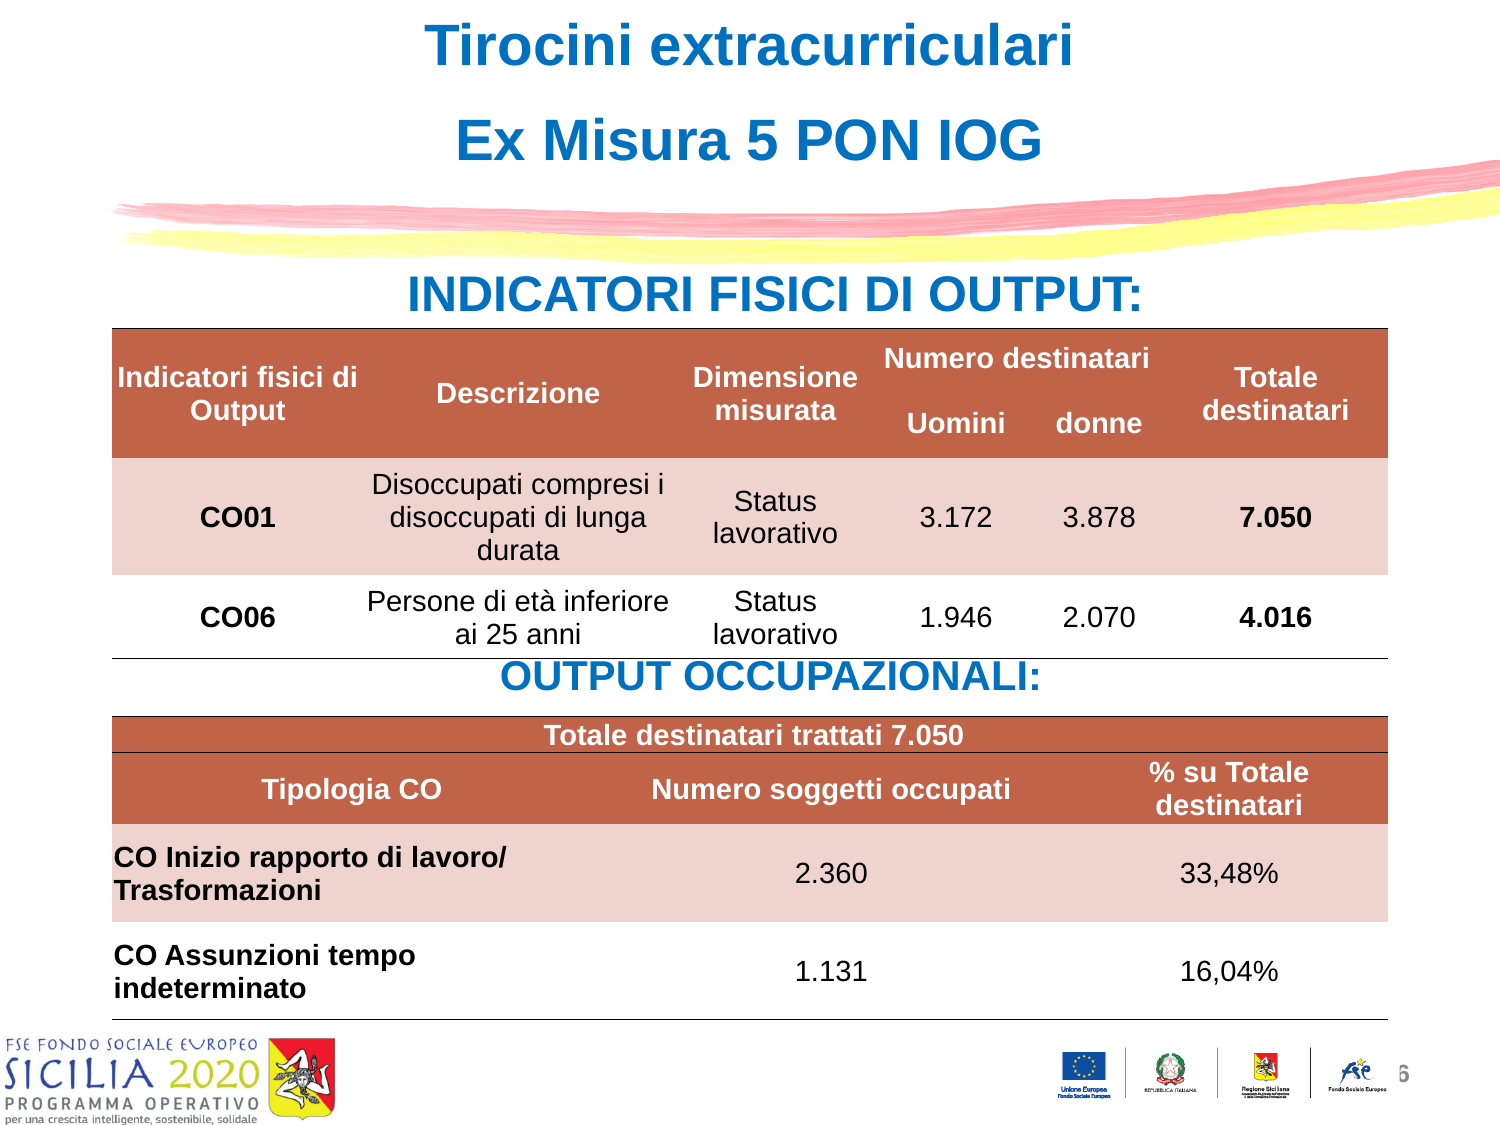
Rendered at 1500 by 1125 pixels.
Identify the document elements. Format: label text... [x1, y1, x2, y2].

table_header Totale destinatari [1164, 329, 1388, 458]
table_cell 7.050 [1164, 458, 1388, 575]
table_header Totale destinatari trattati 7.050 [112, 717, 1388, 752]
table_cell % su Totale destinatari [1071, 753, 1388, 824]
table_cell Uomini [878, 388, 1034, 458]
table_header Dimensione misurata [673, 329, 878, 458]
table_cell 2.360 [592, 824, 1071, 922]
table_cell 3.172 [878, 458, 1034, 575]
table_cell donne [1034, 388, 1164, 458]
table_cell 1.131 [592, 922, 1071, 1019]
table_cell Status lavorativo [673, 575, 878, 658]
table_cell 33,48% [1071, 824, 1388, 922]
table_cell Tipologia CO [112, 753, 592, 824]
table_cell 4.016 [1164, 575, 1388, 658]
table_cell Numero soggetti occupati [592, 753, 1071, 824]
slide_number 6 [1399, 1042, 1425, 1103]
text_box Tirocini extracurriculari Ex Misura 5 PON IOG [0, 0, 1500, 180]
picture [0, 1031, 348, 1125]
text_box OUTPUT OCCUPAZIONALI: [277, 659, 1223, 708]
picture [1033, 1043, 1400, 1116]
table_cell 2.070 [1034, 575, 1164, 658]
table_cell 3.878 [1034, 458, 1164, 575]
text_box [76, 277, 138, 389]
table_cell CO Assunzioni tempo indeterminato [112, 922, 592, 1019]
table_cell CO06 [112, 575, 364, 658]
table_cell 16,04% [1071, 922, 1388, 1019]
picture [52, 160, 1500, 268]
table_header Numero destinatari [878, 329, 1164, 388]
table_cell CO01 [112, 458, 364, 575]
table_cell Status lavorativo [673, 458, 878, 575]
text_box INDICATORI FISICI DI OUTPUT: [138, 277, 1415, 329]
table_cell CO Inizio rapporto di lavoro/ Trasformazioni [112, 824, 592, 922]
table_cell 1.946 [878, 575, 1034, 658]
table_cell Persone di età inferiore ai 25 anni [364, 575, 673, 658]
table_header Descrizione [364, 329, 673, 458]
table_header Indicatori fisici di Output [112, 329, 364, 458]
table_cell Disoccupati compresi i disoccupati di lunga durata [364, 458, 673, 575]
